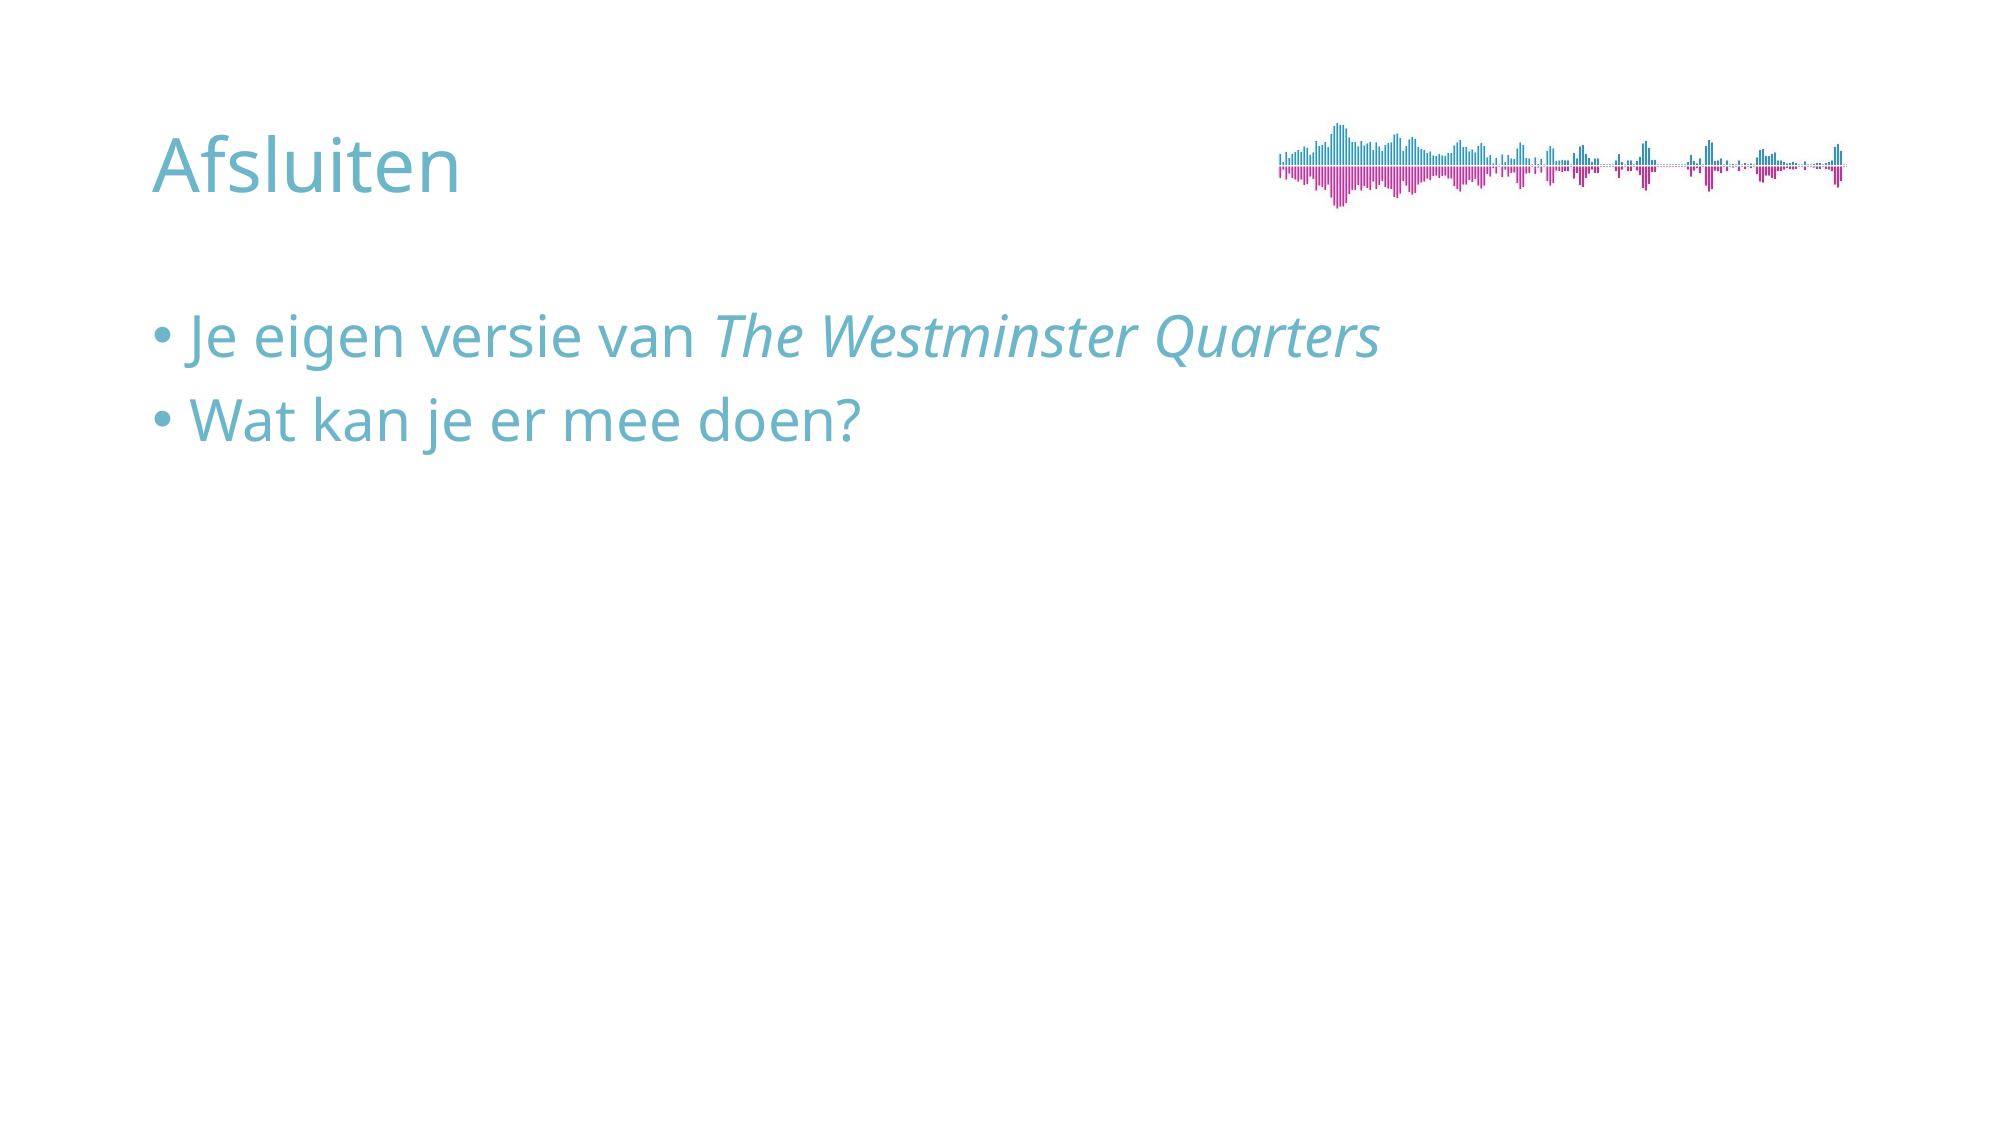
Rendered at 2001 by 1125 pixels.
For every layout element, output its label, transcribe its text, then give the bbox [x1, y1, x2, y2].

list Je eigen versie van The Westminster Quarters Wat kan je er mee doen? [137, 299, 1863, 1014]
title Afsluiten [137, 59, 1863, 278]
